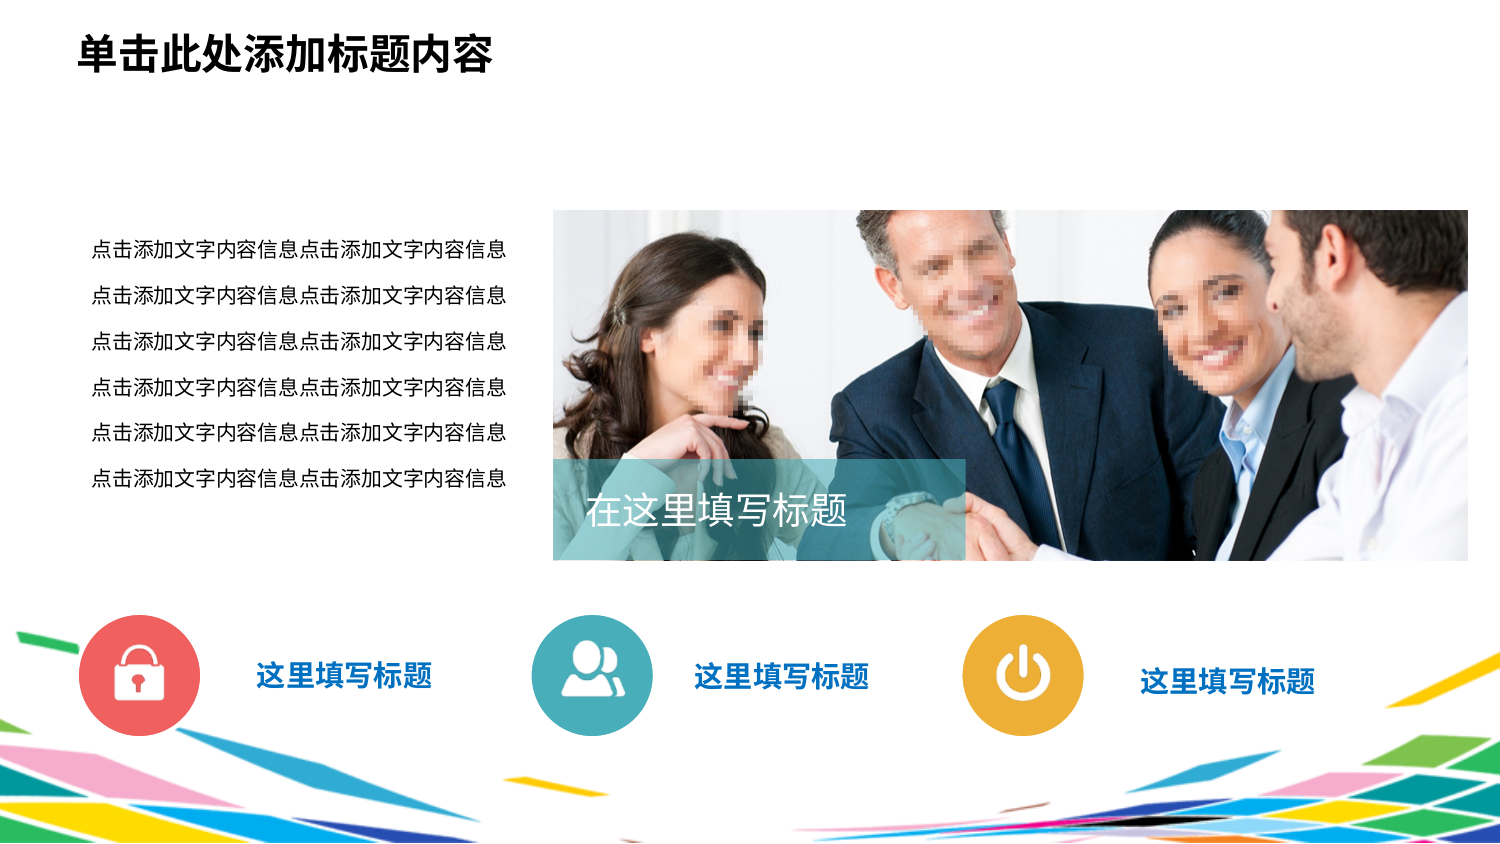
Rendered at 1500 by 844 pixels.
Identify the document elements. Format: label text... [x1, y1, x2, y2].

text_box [529, 612, 656, 739]
text_box 点击添加文字内容信息点击添加文字内容信息 点击添加文字内容信息点击添加文字内容信息 点击添加文字内容信息点击添加文字内容信息 点击添加文字内容信息点击添加文字内容信息 点击添加文字内容信息点击添加文字内容信息 点击添加文字内容信息点击添加文字内容信息 [76, 208, 542, 499]
picture [0, 514, 1500, 843]
text_box 这里填写标题 [668, 652, 897, 701]
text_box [552, 210, 1469, 561]
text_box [960, 612, 1086, 739]
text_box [76, 612, 203, 739]
text_box 这里填写标题 [230, 651, 459, 700]
text_box 单击此处添加标题内容 [61, 20, 586, 86]
text_box 这里填写标题 [1114, 657, 1343, 706]
